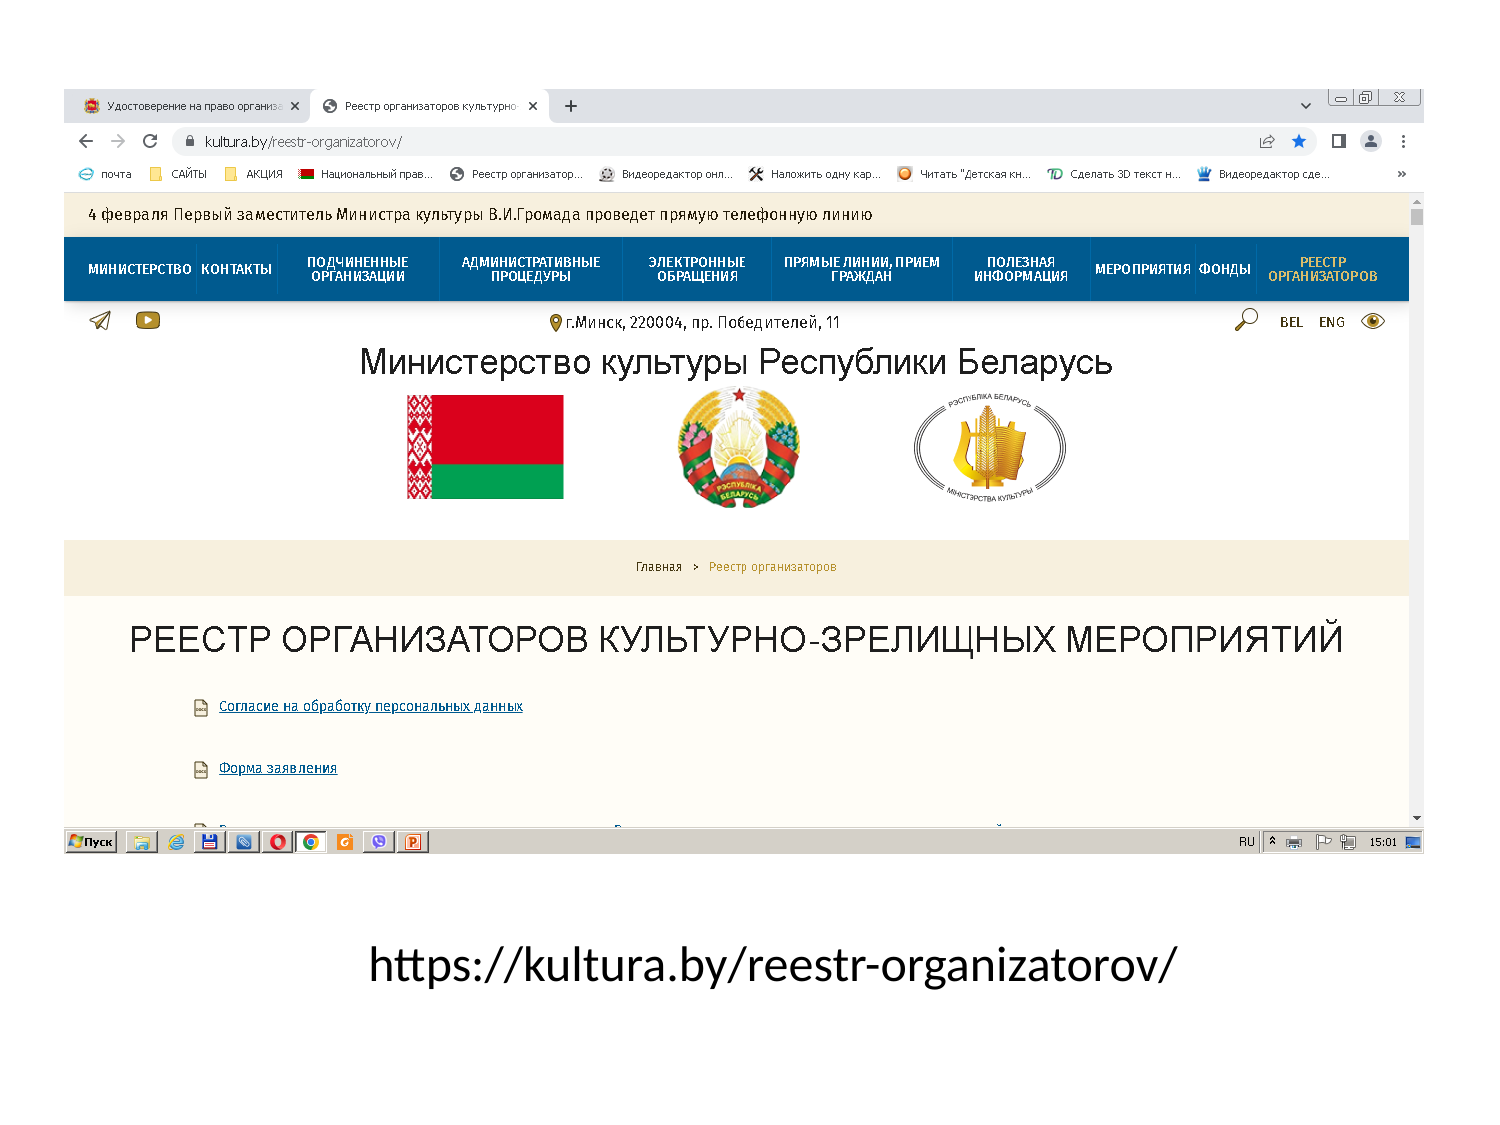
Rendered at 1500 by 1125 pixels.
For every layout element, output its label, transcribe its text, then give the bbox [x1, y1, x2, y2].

picture [64, 89, 1424, 854]
text_box https://kultura.by/reestr-organizatorov/ [353, 923, 1193, 999]
